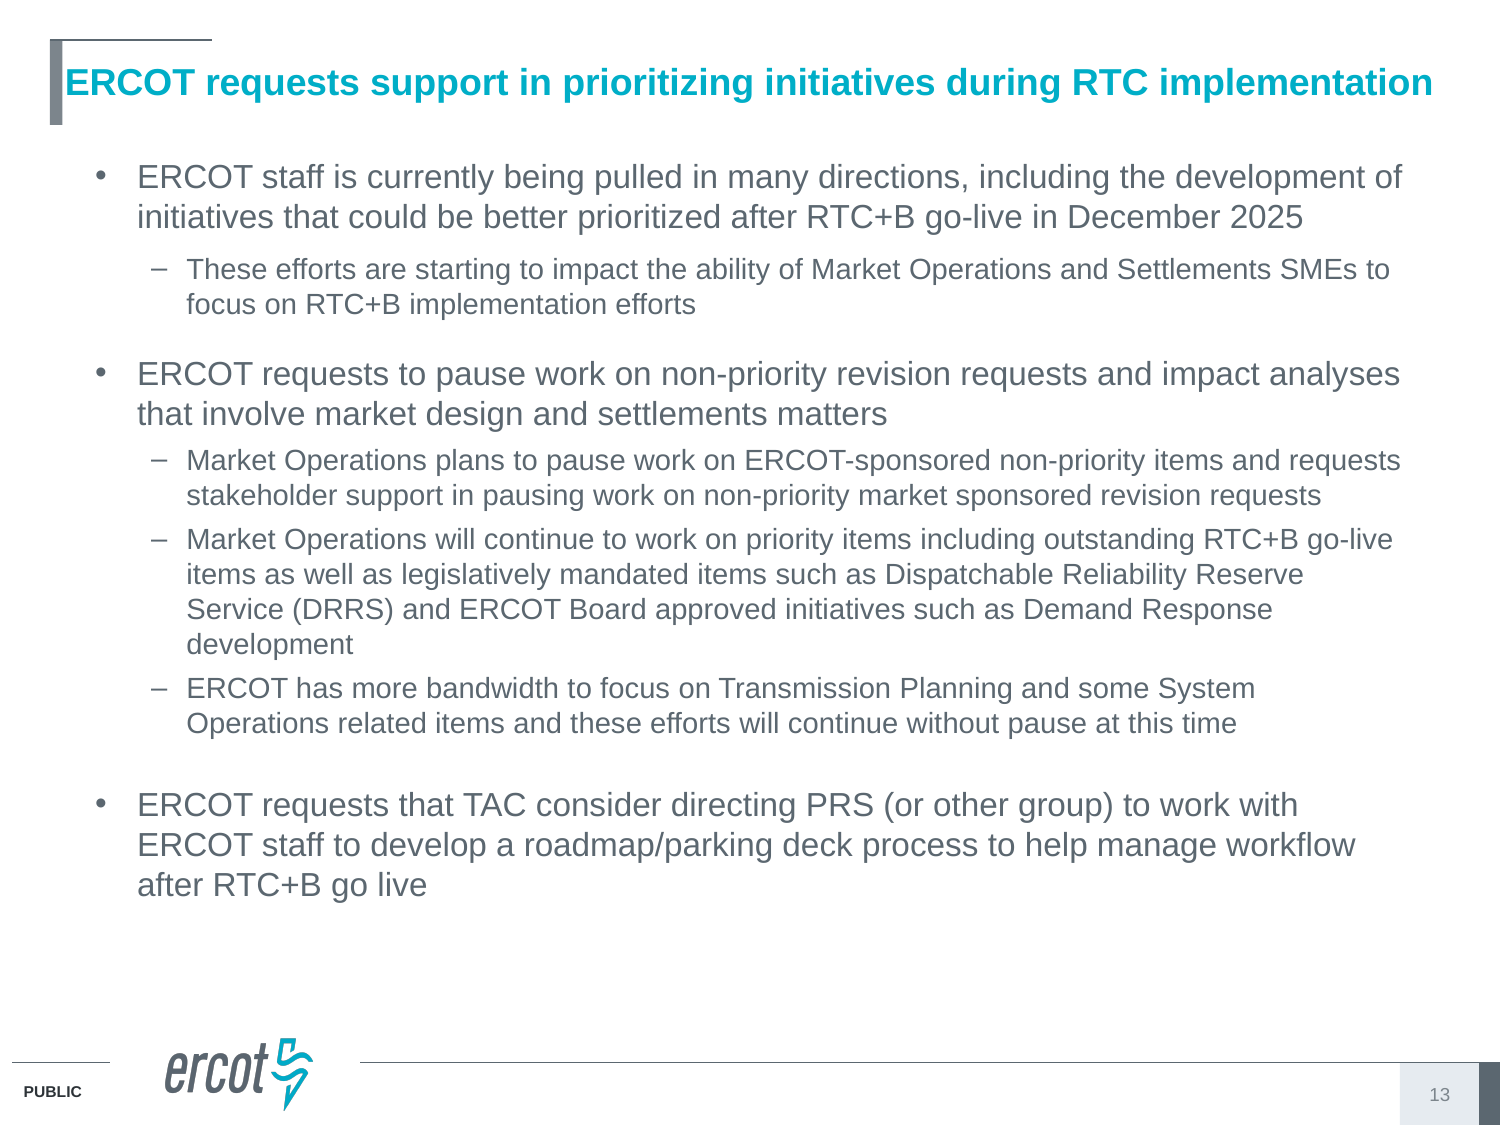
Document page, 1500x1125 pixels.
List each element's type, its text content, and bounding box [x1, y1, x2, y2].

picture [161, 1032, 316, 1117]
slide_number 13 [1400, 1076, 1480, 1113]
list ERCOT staff is currently being pulled in many directions, including the development of initiatives that could be better prioritized after RTC+B go-live in December 2025 These efforts are starting to impact the ability of Market Operations and Settlements SMEs to focus on RTC+B implementation efforts ERCOT requests to pause work on non-priority revision requests and impact analyses that involve market design and settlements matters Market Operations plans to pause work on ERCOT-sponsored non-priority items and requests stakeholder support in pausing work on non-priority market sponsored revision requests Market Operations will continue to work on priority items including outstanding RTC+B go-live items as well as legislatively mandated items such as Dispatchable Reliability Reserve Service (DRRS) and ERCOT Board approved initiatives such as Demand Response development ERCOT has more bandwidth to focus on Transmission Planning and some System Operations related items and these efforts will continue without pause at this time ERCOT requests that TAC consider directing PRS (or other group) to work with ERCOT staff to develop a roadmap/parking deck process to help manage workflow after RTC+B go live [50, 125, 1450, 992]
title ERCOT requests support in prioritizing initiatives during RTC implementation [50, 50, 1450, 115]
